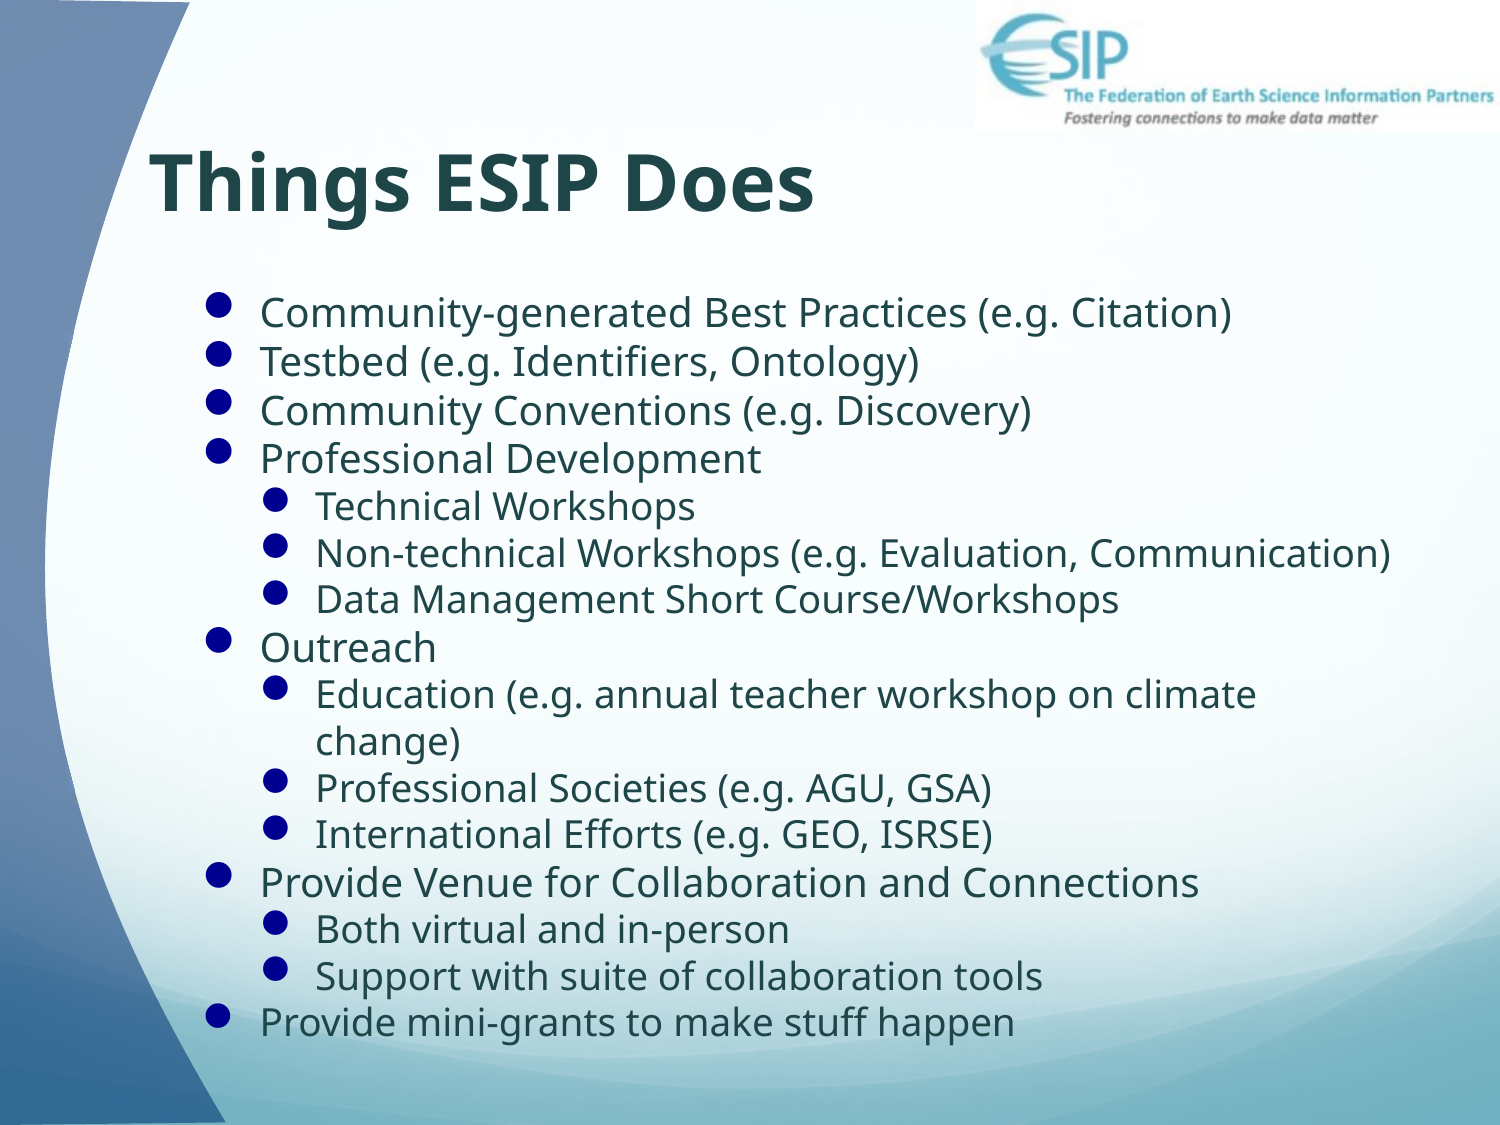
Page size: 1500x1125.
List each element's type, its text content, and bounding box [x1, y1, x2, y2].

list Community-generated Best Practices (e.g. Citation) Testbed (e.g. Identifiers, Ontology) Community Conventions (e.g. Discovery) Professional Development Technical Workshops Non-technical Workshops (e.g. Evaluation, Communication) Data Management Short Course/Workshops Outreach Education (e.g. annual teacher workshop on climate change) Professional Societies (e.g. AGU, GSA) International Efforts (e.g. GEO, ISRSE) Provide Venue for Collaboration and Connections Both virtual and in-person Support with suite of collaboration tools Provide mini-grants to make stuff happen [187, 272, 1425, 1066]
picture [975, 0, 1500, 133]
title Things ESIP Does [133, 24, 1484, 242]
text_box [0, 0, 226, 1125]
